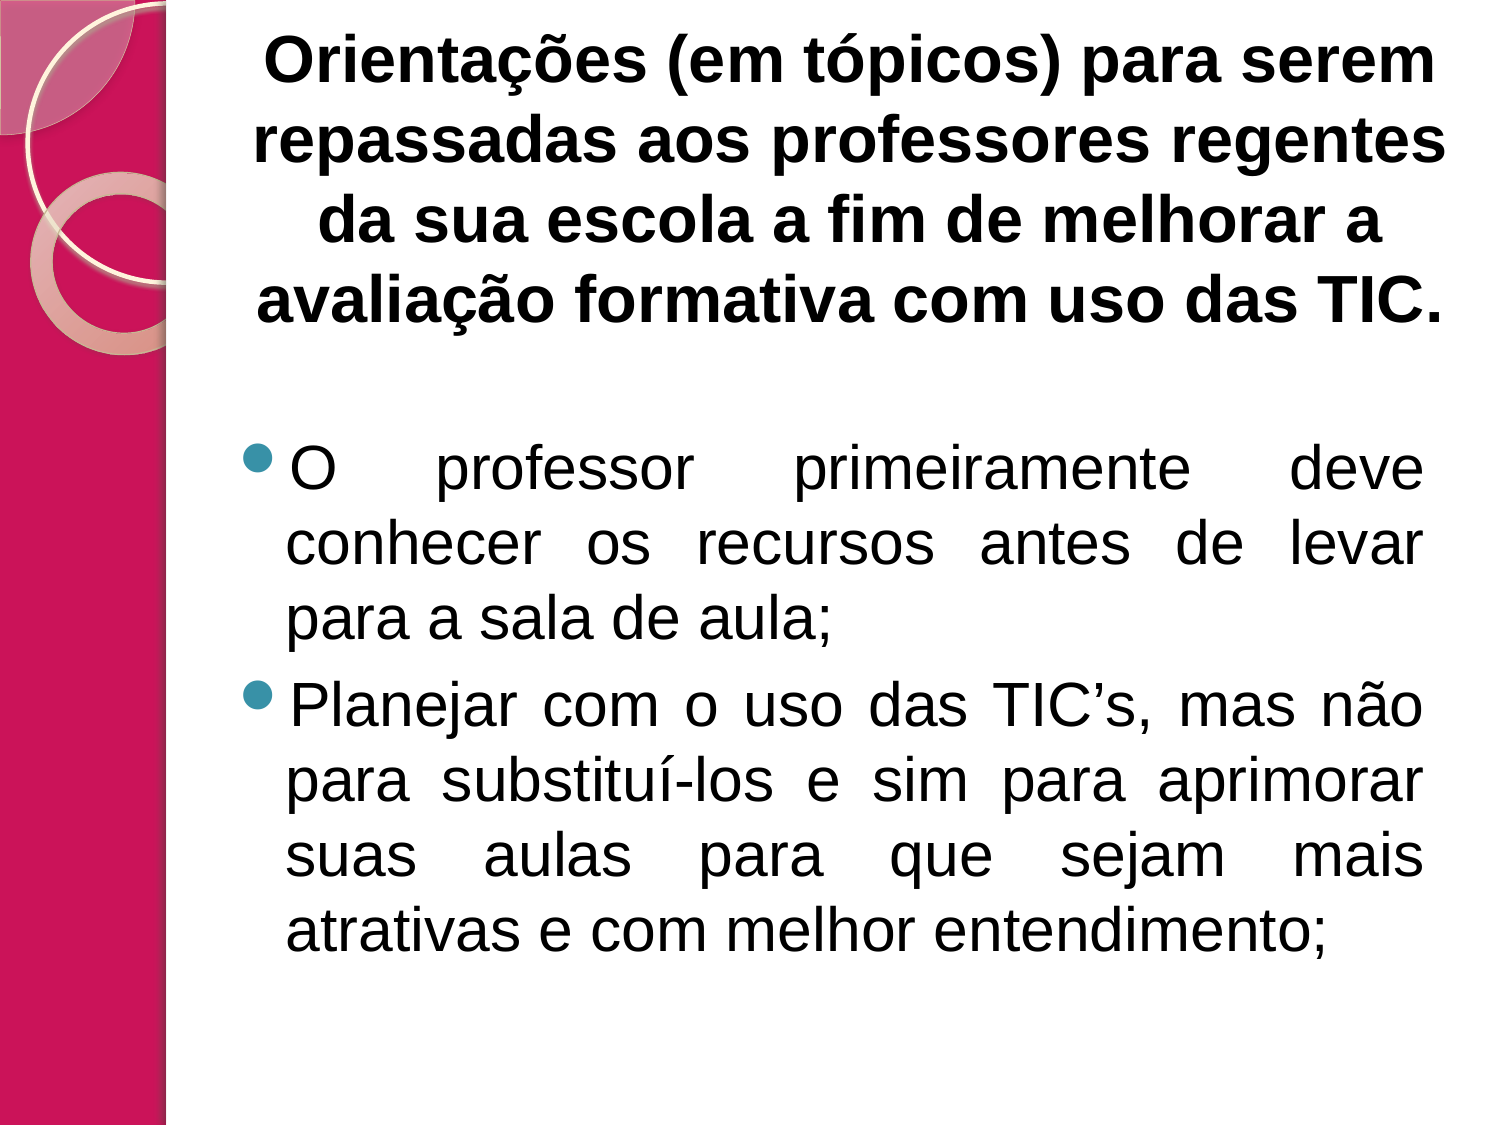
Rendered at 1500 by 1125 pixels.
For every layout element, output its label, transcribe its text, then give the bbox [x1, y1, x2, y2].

title Orientações (em tópicos) para serem repassadas aos professores regentes da sua escola a fim de melhorar a avaliação formativa com uso das TIC. [235, 82, 1466, 270]
list O professor primeiramente deve conhecer os recursos antes de levar para a sala de aula; Planejar com o uso das TIC’s, mas não para substituí-los e sim para aprimorar suas aulas para que sejam mais atrativas e com melhor entendimento; [210, 419, 1441, 1125]
